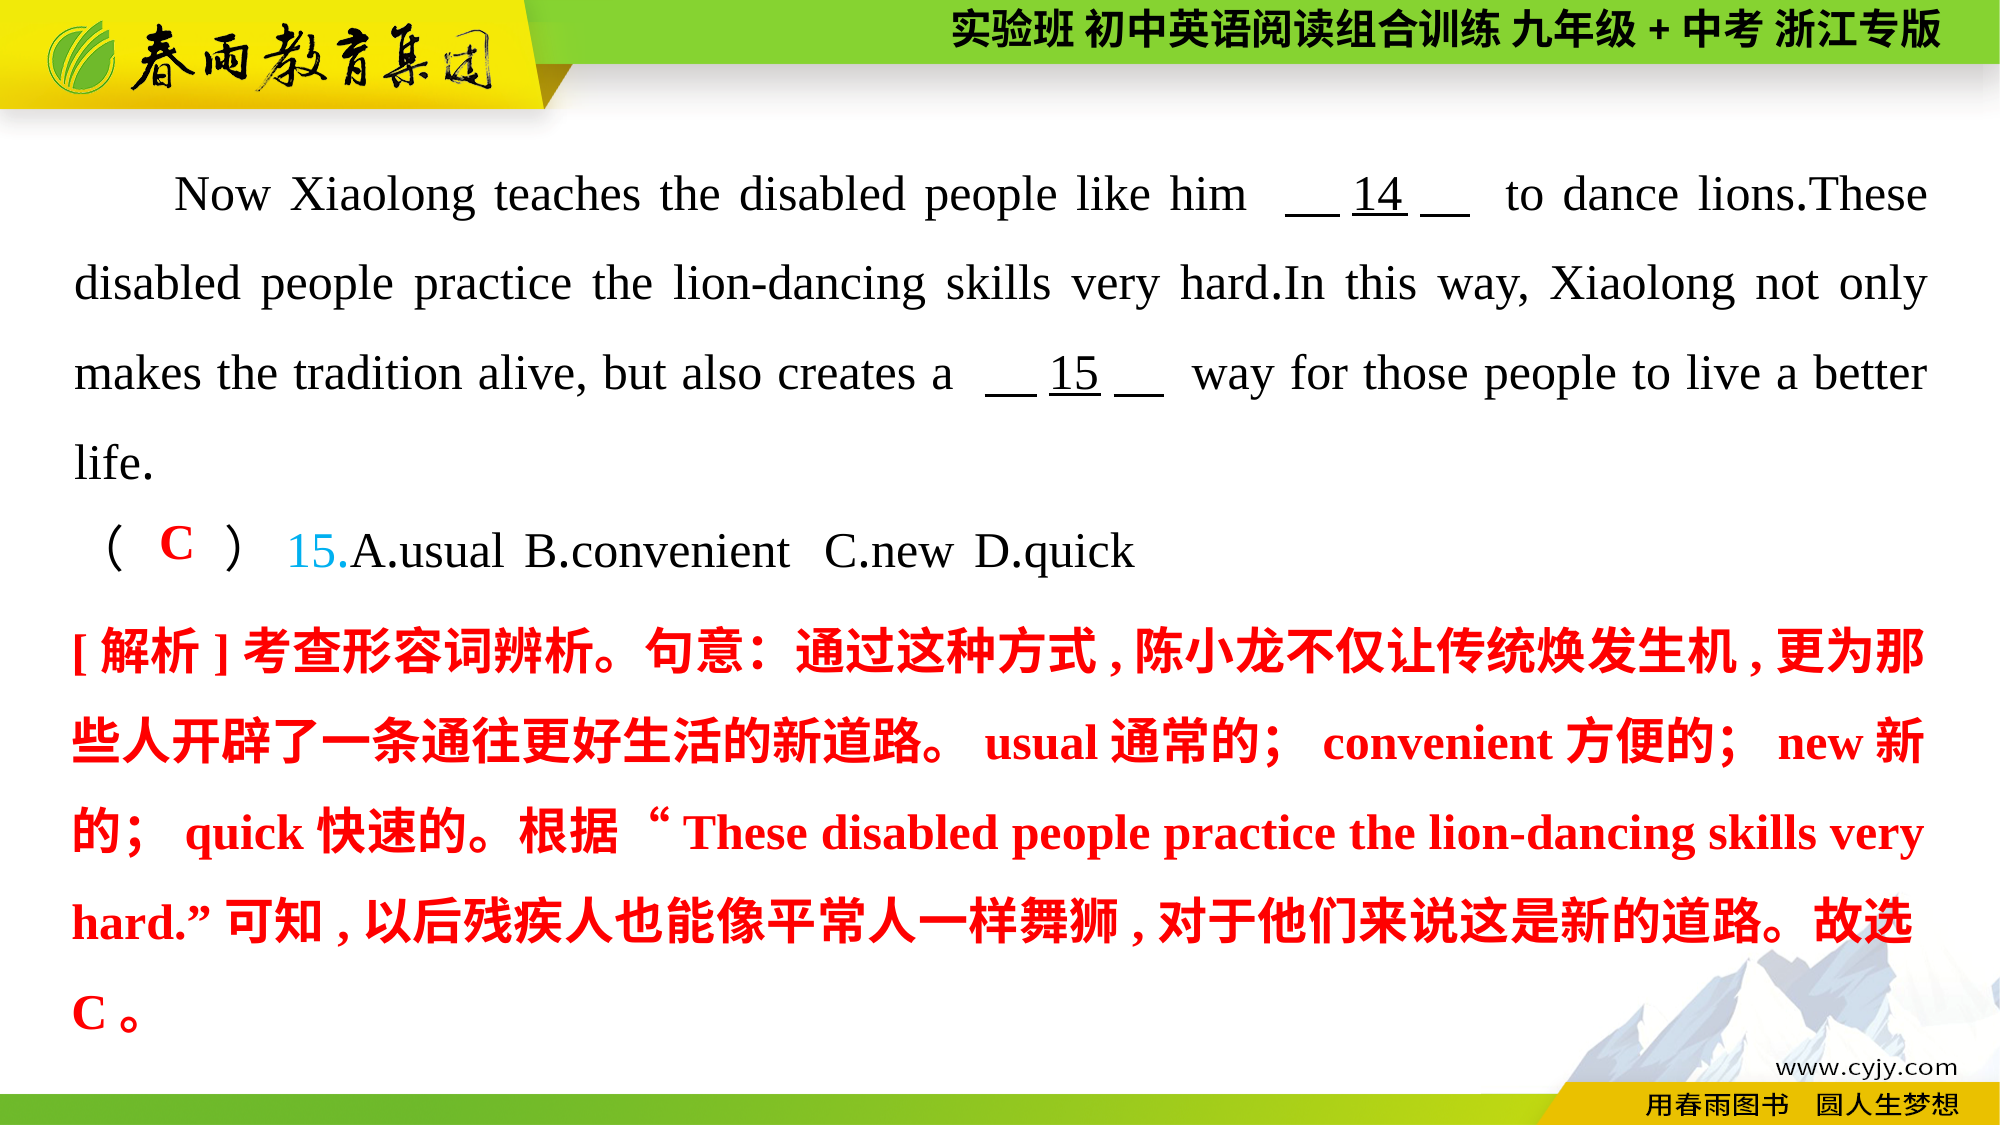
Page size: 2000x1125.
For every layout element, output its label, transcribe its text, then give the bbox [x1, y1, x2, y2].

text_box [解析]考查形容词辨析。句意：通过这种方式,陈小龙不仅让传统焕发生机,更为那些人开辟了一条通往更好生活的新道路。usual通常的；convenient方便的；new新的；quick快速的。根据“These disabled people practice the lion-dancing skills very hard.”可知,以后残疾人也能像平常人一样舞狮,对于他们来说这是新的道路。故选C。 [56, 581, 1941, 1047]
picture [0, 0, 2000, 1125]
text_box （ ）15.A.usual B.convenient C.new D.quick [59, 479, 1944, 585]
list Now Xiaolong teaches the disabled people like him 14 to dance lions.These disabled people practice the lion-dancing skills very hard.In this way, Xiaolong not only makes the tradition alive, but also creates a 15 way for those people to live a better life. [59, 122, 1944, 479]
text_box C [144, 501, 211, 577]
